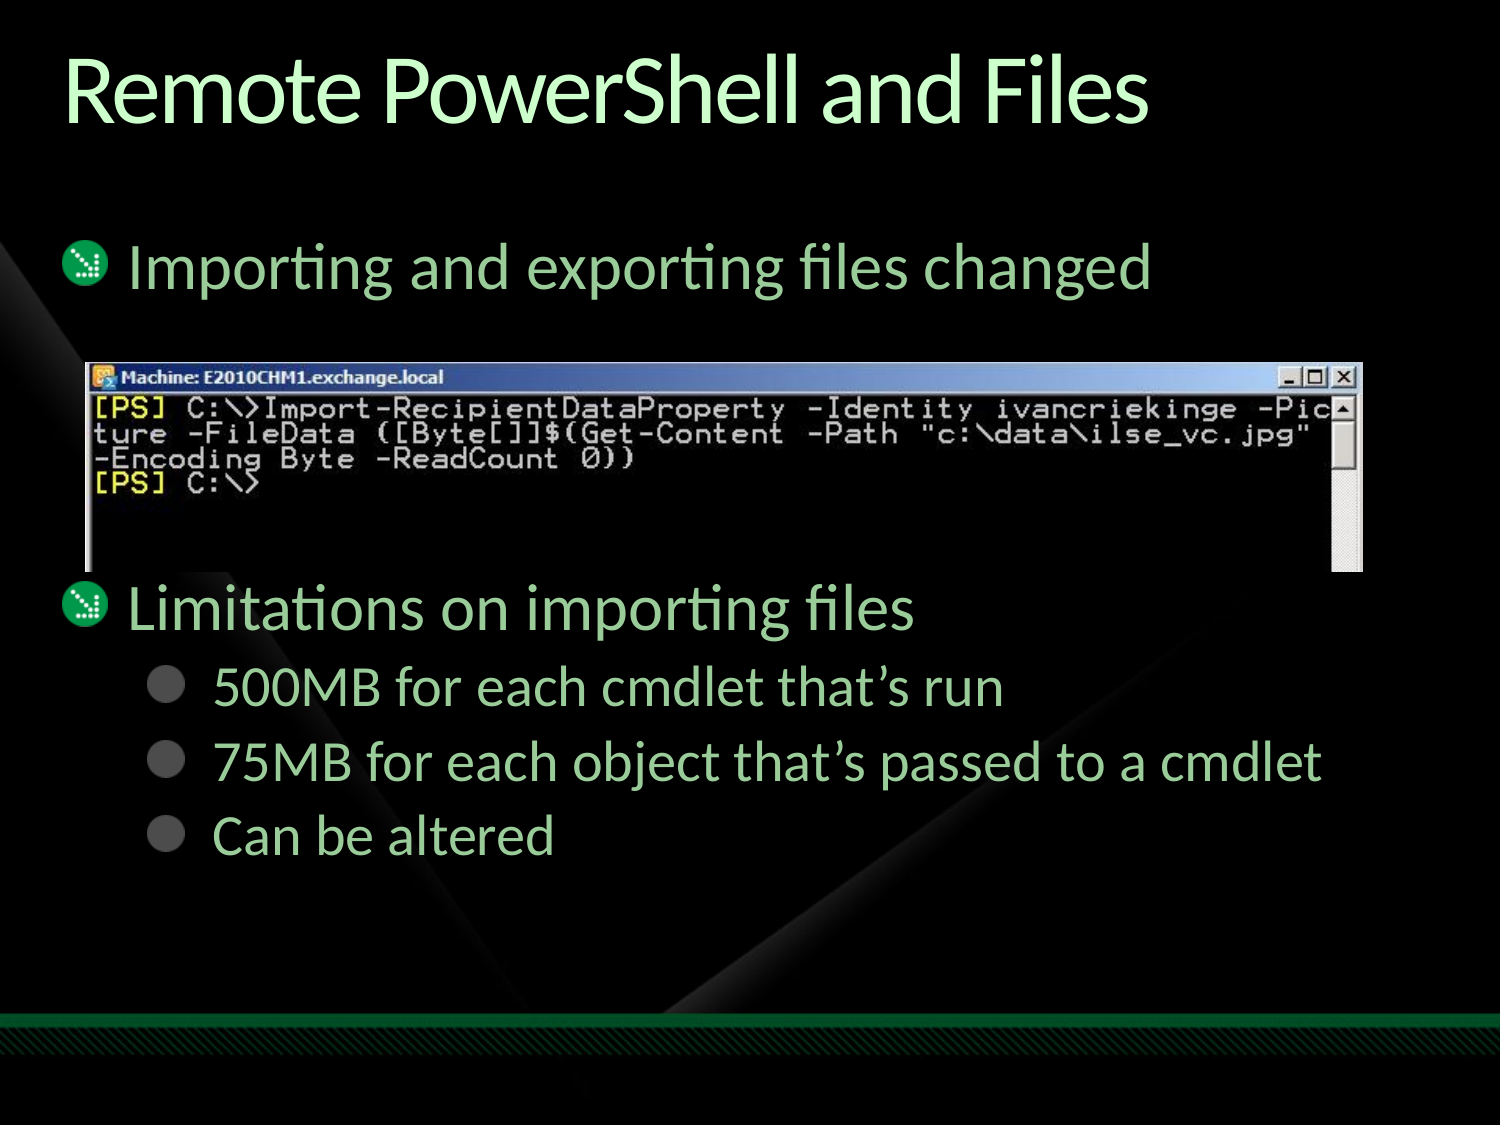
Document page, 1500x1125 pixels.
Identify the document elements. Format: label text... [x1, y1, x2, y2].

list Importing and exporting files changed Limitations on importing files 500MB for each cmdlet that’s run 75MB for each object that’s passed to a cmdlet Can be altered [62, 231, 1438, 595]
title Remote PowerShell and Files [62, 37, 1438, 147]
picture [0, 0, 1500, 1125]
